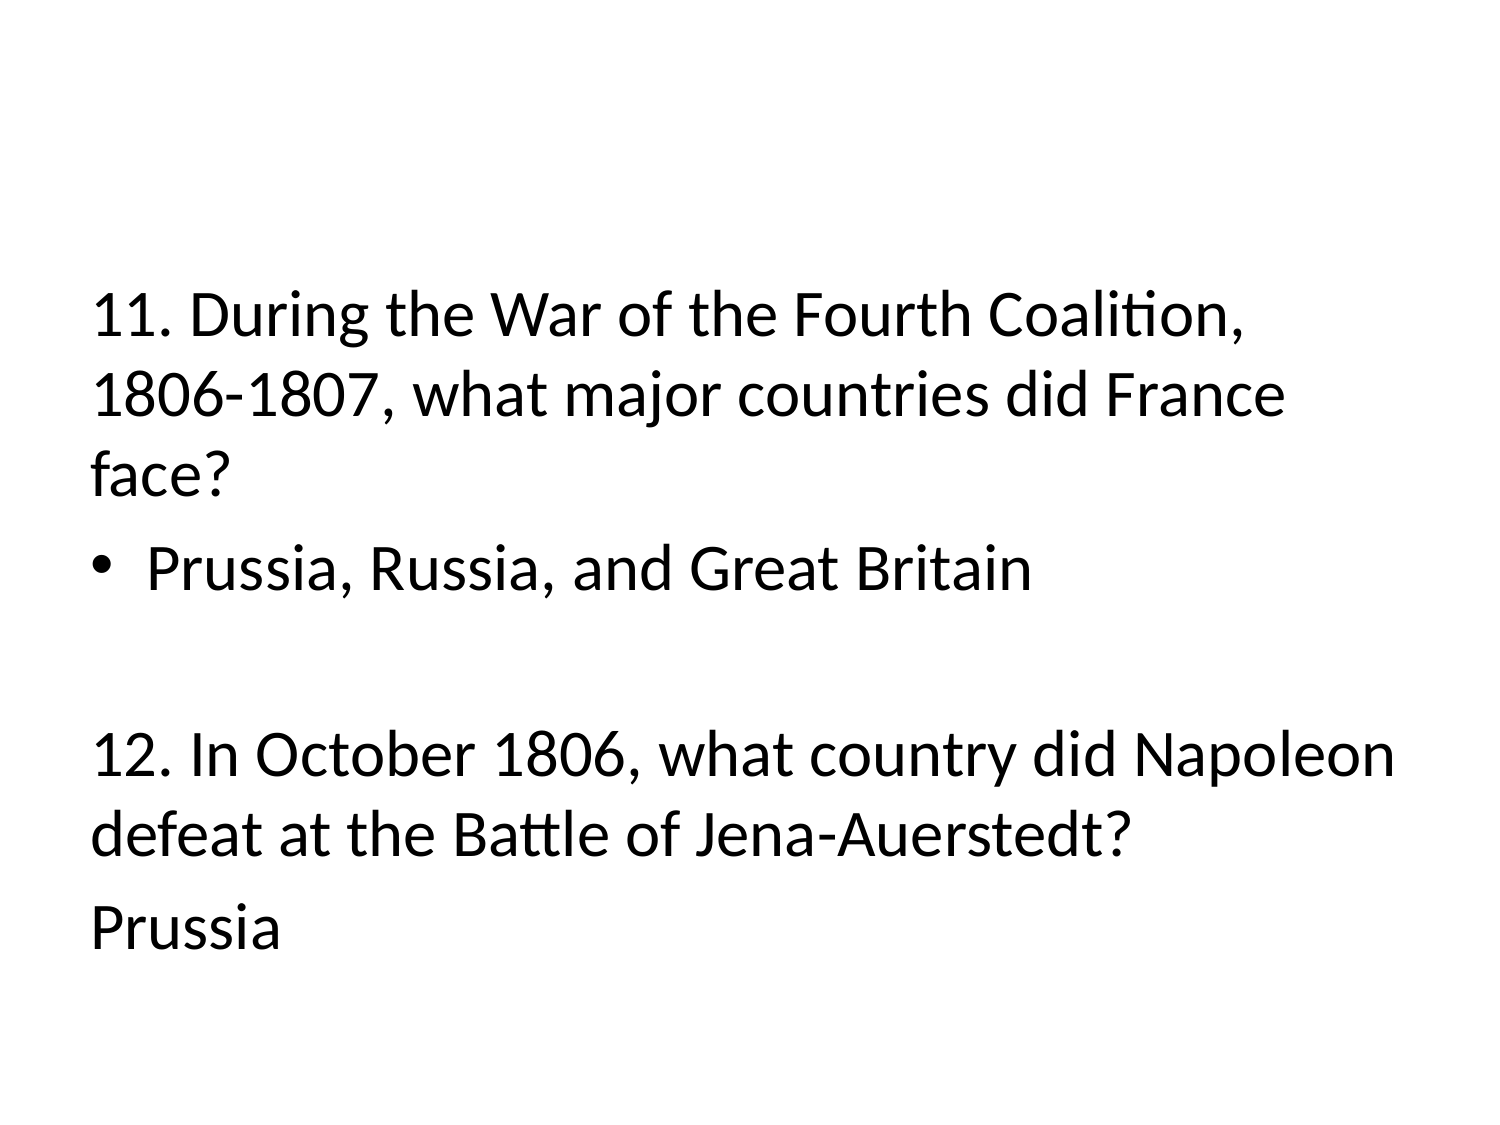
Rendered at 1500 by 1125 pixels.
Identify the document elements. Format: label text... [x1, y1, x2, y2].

list 11. During the War of the Fourth Coalition, 1806-1807, what major countries did France face? Prussia, Russia, and Great Britain 12. In October 1806, what country did Napoleon defeat at the Battle of Jena-Auerstedt? Prussia [75, 262, 1425, 1005]
